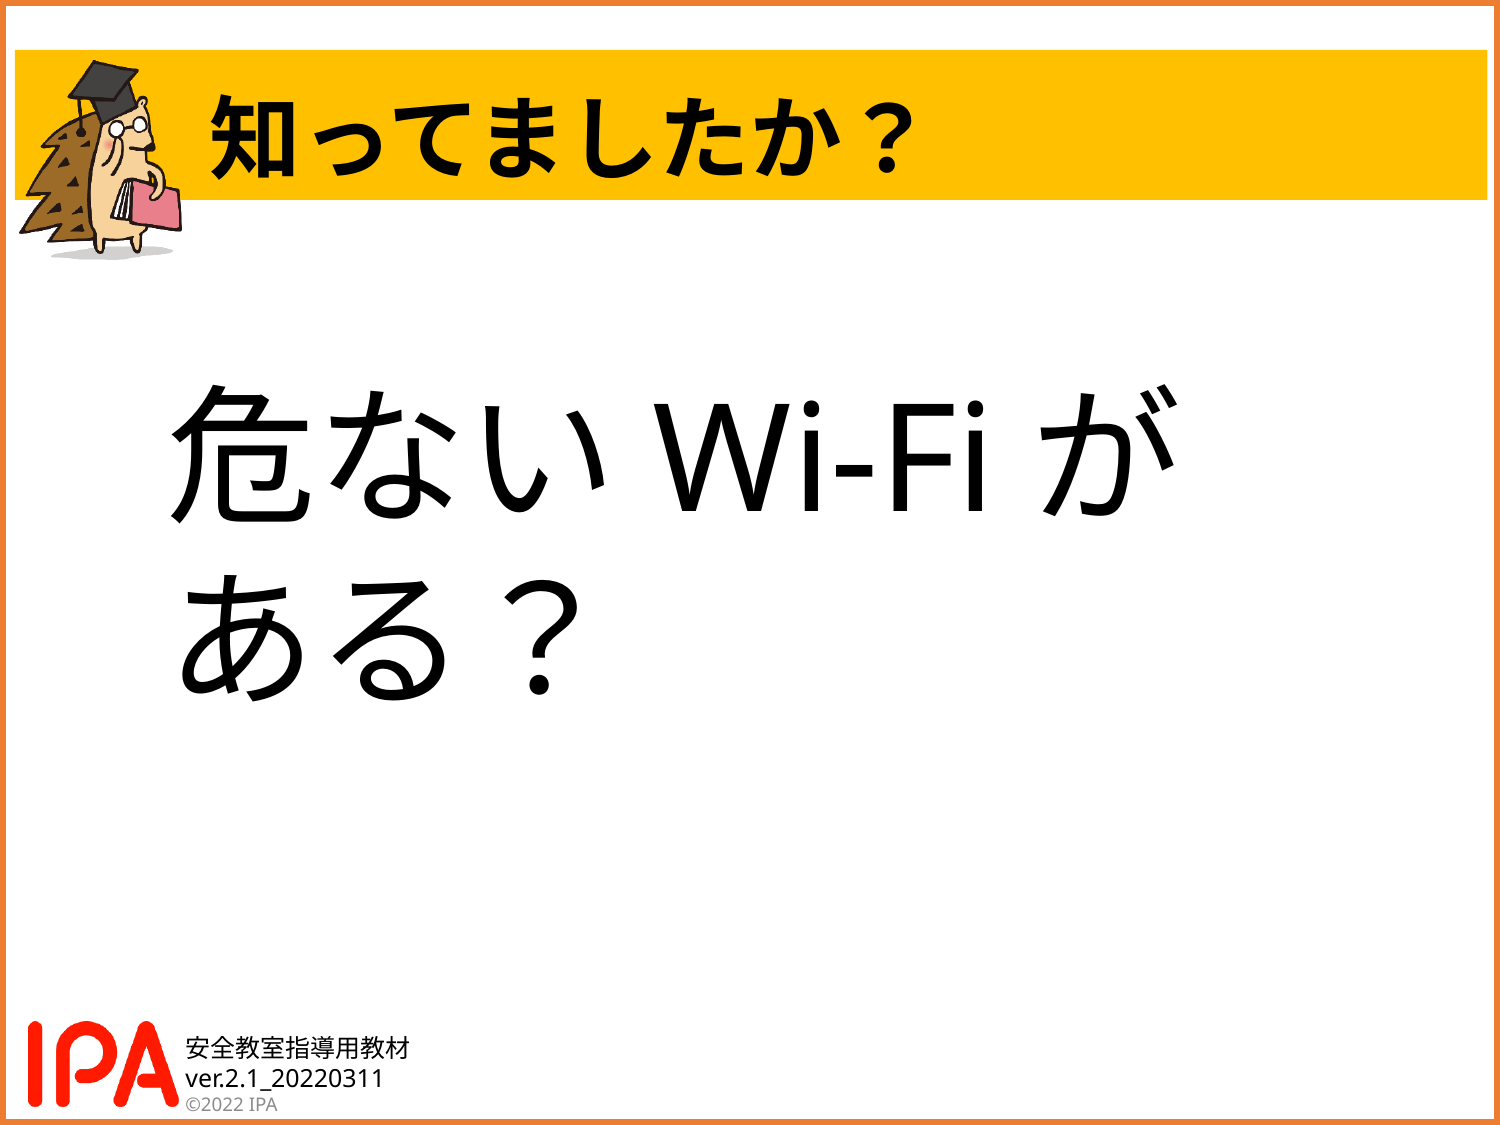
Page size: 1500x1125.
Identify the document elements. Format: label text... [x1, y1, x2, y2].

list 危ないWi-Fiが ある？ [151, 374, 1500, 955]
picture [19, 60, 182, 260]
picture [28, 1021, 179, 1107]
title 知ってましたか？ [194, 78, 1500, 207]
